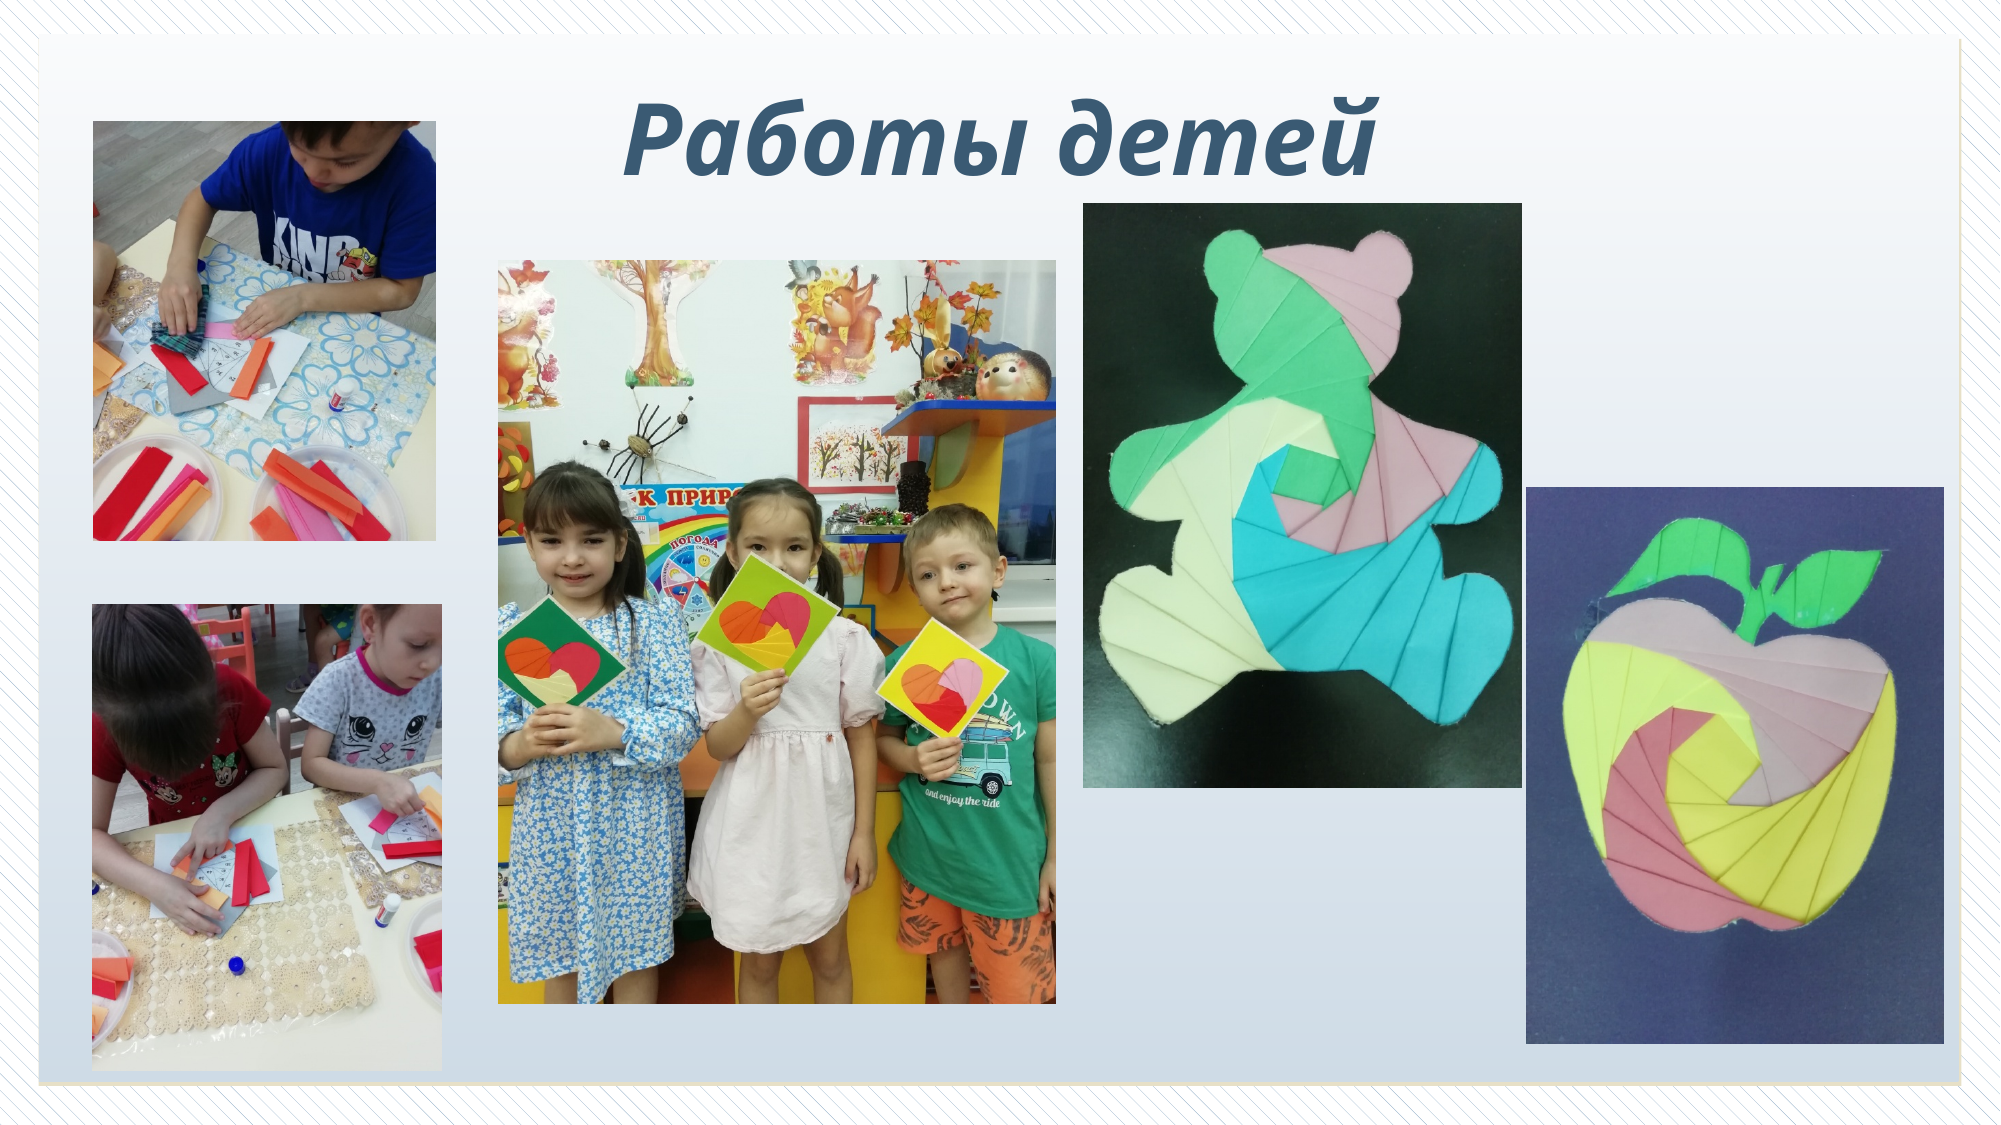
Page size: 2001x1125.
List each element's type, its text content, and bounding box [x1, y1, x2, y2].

picture [93, 121, 436, 541]
picture [92, 604, 442, 1071]
title [38, 34, 1959, 1082]
picture [498, 260, 1056, 1004]
list Работы детей [174, 67, 1825, 193]
picture [1083, 203, 1522, 788]
picture [1526, 487, 1944, 1044]
